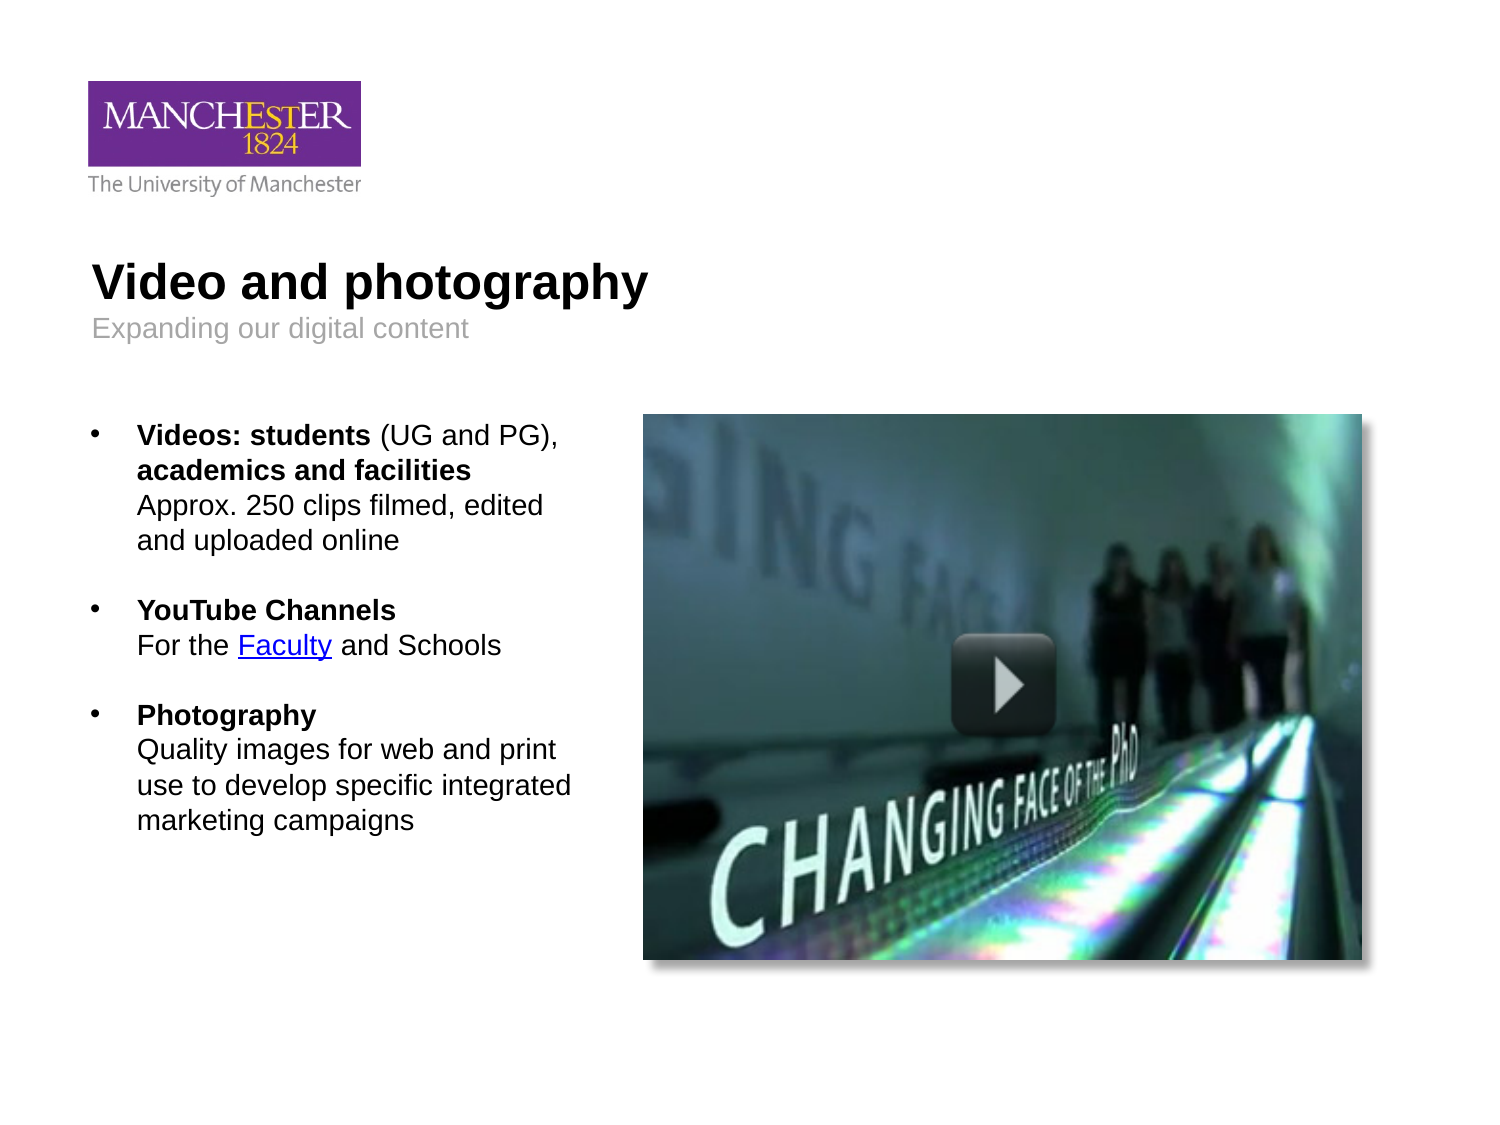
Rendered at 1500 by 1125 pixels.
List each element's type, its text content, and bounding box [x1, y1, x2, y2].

text_box Videos: students (UG and PG), academics and facilities Approx. 250 clips filmed, edited and uploaded online YouTube Channels For the Faculty and Schools Photography Quality images for web and print use to develop specific integrated marketing campaigns [75, 408, 609, 889]
picture [643, 414, 1362, 961]
picture [88, 80, 361, 197]
title Video and photography Expanding our digital content [76, 231, 1294, 362]
